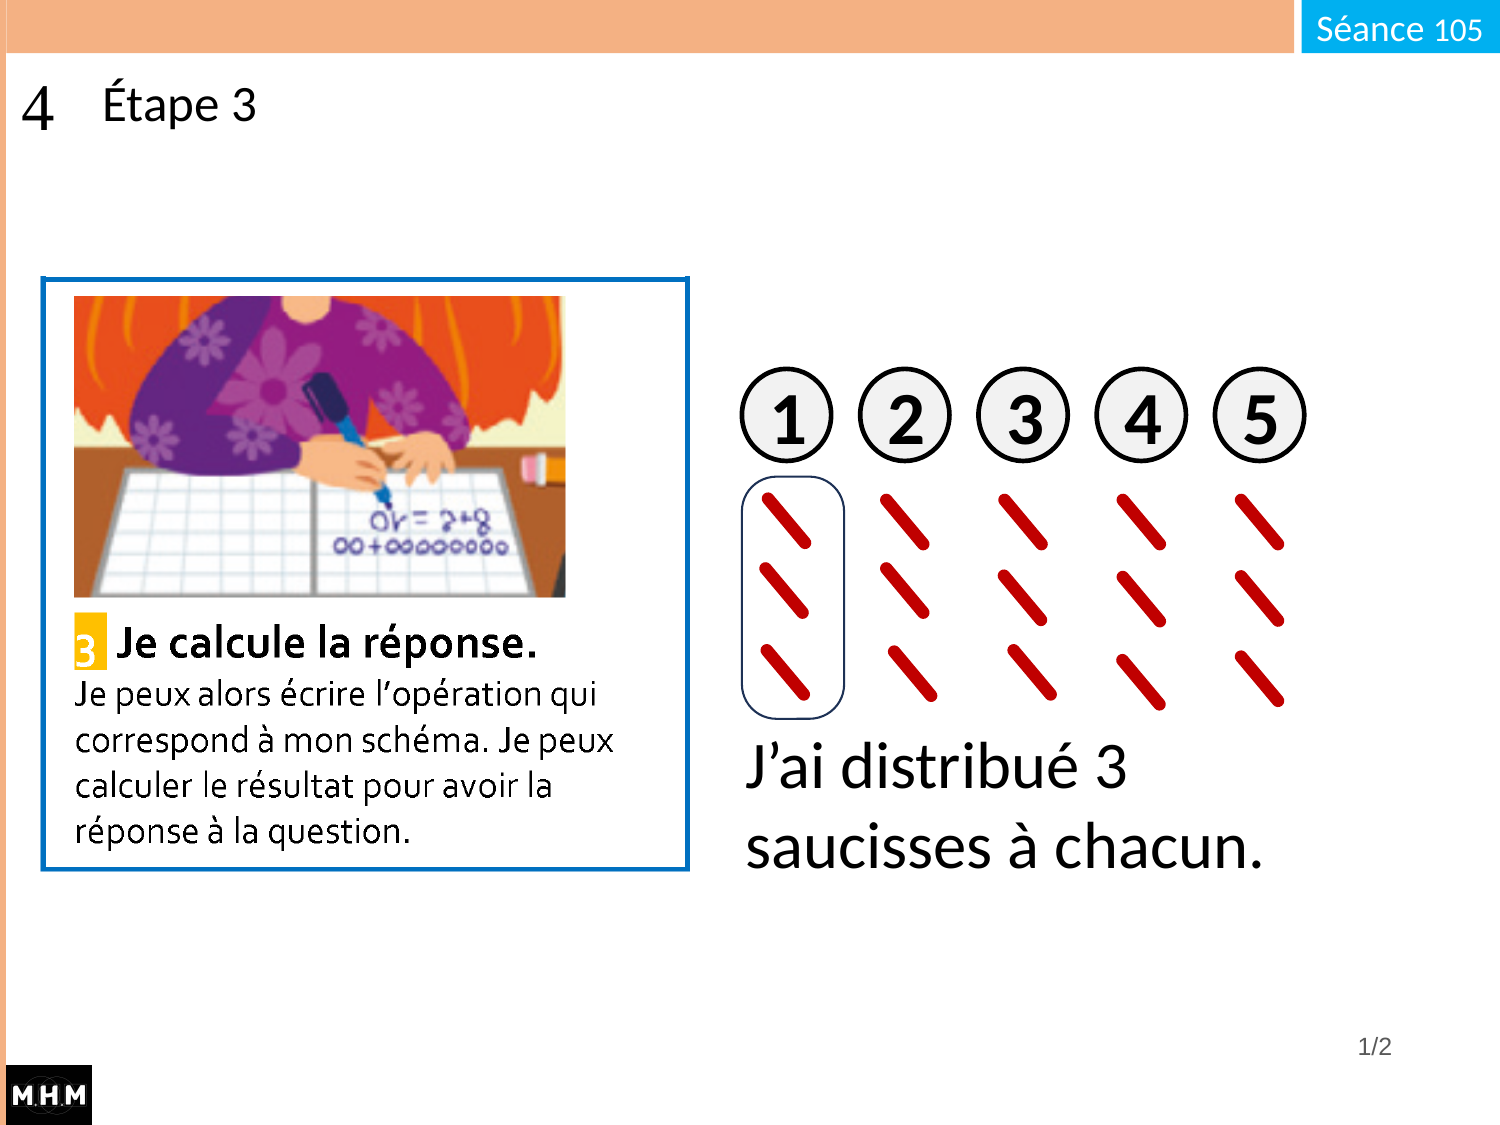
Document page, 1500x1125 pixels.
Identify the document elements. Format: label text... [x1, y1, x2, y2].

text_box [894, 651, 932, 696]
text_box J’ai distribué 3 saucisses à chacun. [730, 714, 1382, 889]
title Étape 3 [87, 32, 1382, 140]
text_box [765, 568, 803, 613]
text_box 1 [740, 367, 833, 463]
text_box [1122, 660, 1160, 705]
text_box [1004, 499, 1042, 545]
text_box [766, 650, 804, 695]
text_box 3 [977, 367, 1069, 463]
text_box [1013, 650, 1051, 695]
text_box 5 [1213, 367, 1306, 463]
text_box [886, 568, 924, 613]
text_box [1003, 575, 1041, 620]
picture [6, 1065, 92, 1125]
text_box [1241, 656, 1279, 701]
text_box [1241, 499, 1279, 545]
text_box 2 [859, 367, 951, 463]
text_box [1241, 576, 1279, 621]
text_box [767, 498, 806, 543]
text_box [886, 499, 924, 545]
picture [39, 276, 690, 873]
text_box 4 [1095, 367, 1187, 463]
text_box [740, 475, 846, 720]
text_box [1122, 499, 1160, 545]
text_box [1122, 576, 1160, 622]
text_box 1/2 [1337, 1022, 1413, 1068]
